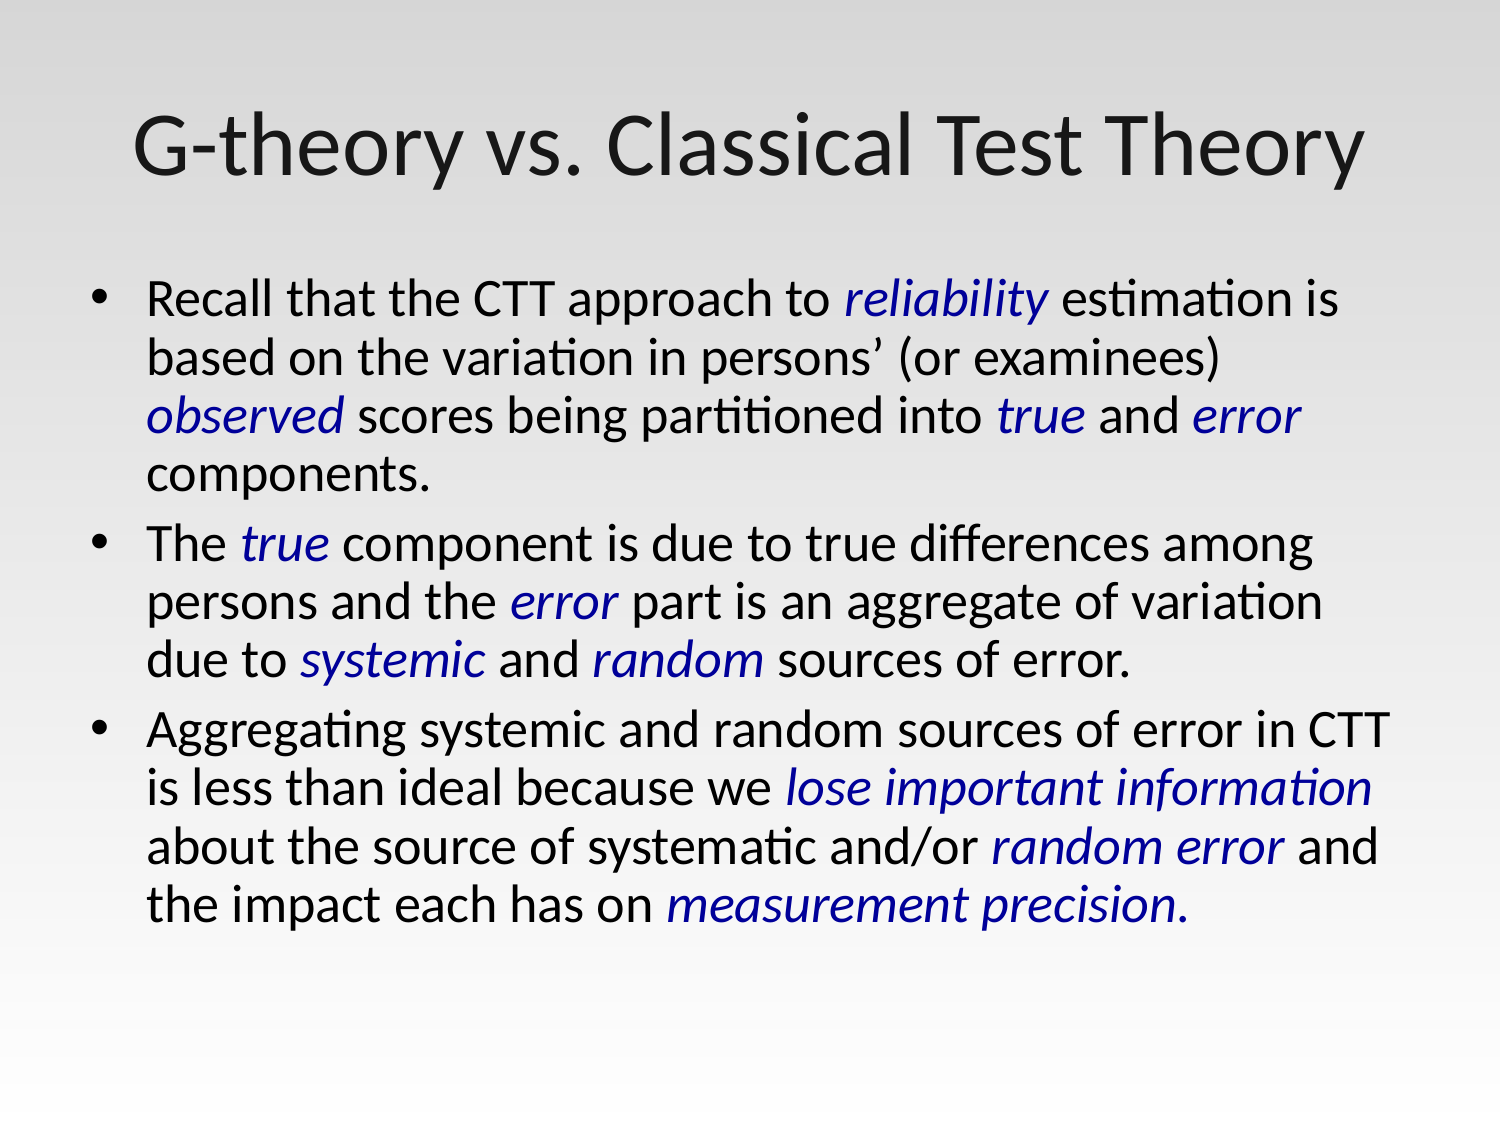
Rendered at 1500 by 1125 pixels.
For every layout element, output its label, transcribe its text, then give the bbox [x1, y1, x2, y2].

list Recall that the CTT approach to reliability estimation is based on the variation in persons’ (or examinees) observed scores being partitioned into true and error components. The true component is due to true differences among persons and the error part is an aggregate of variation due to systemic and random sources of error. Aggregating systemic and random sources of error in CTT is less than ideal because we lose important information about the source of systematic and/or random error and the impact each has on measurement precision. [75, 262, 1425, 1005]
title G-theory vs. Classical Test Theory [75, 45, 1425, 233]
